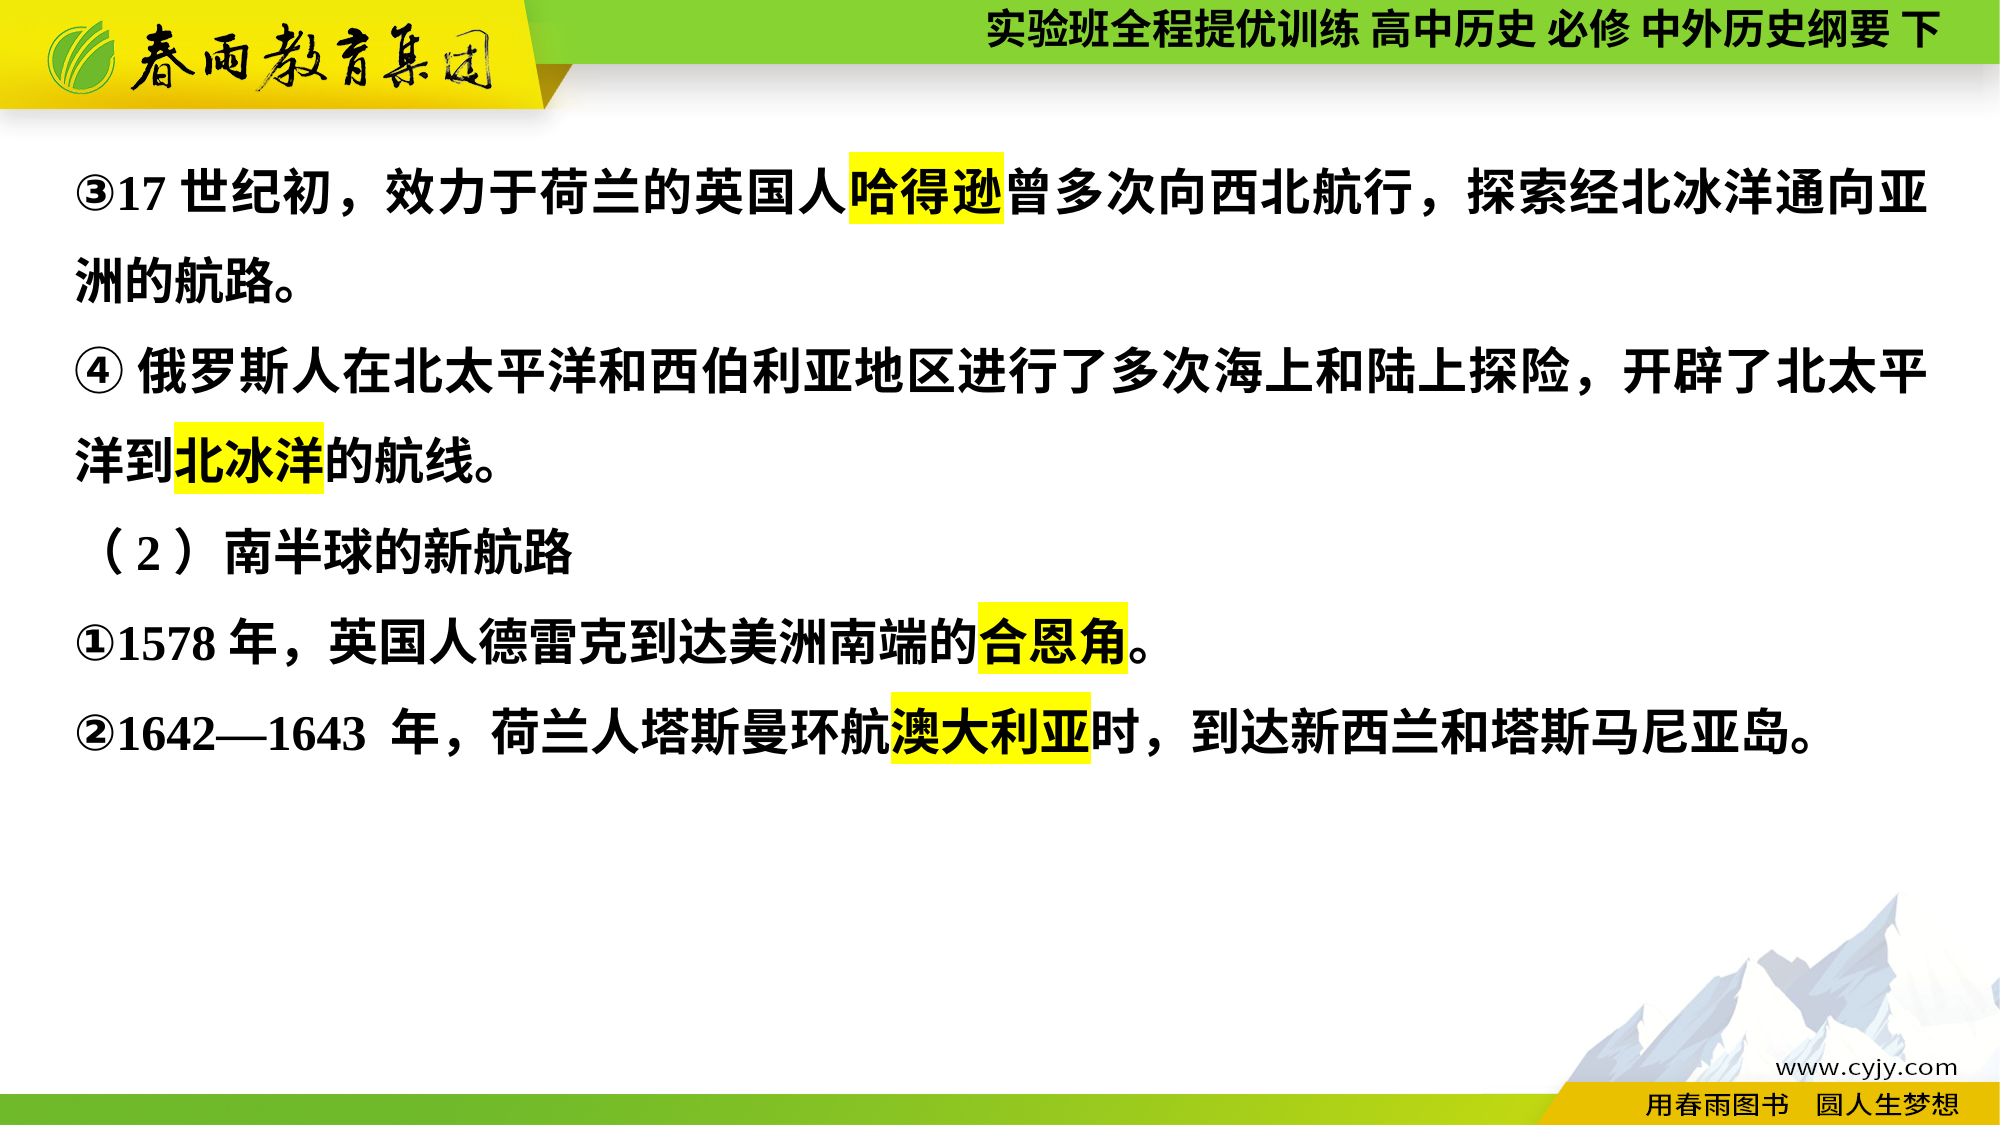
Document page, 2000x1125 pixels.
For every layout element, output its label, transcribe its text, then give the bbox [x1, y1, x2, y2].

list ③17世纪初，效力于荷兰的英国人哈得逊曾多次向西北航行，探索经北冰洋通向亚洲的航路。 ④俄罗斯人在北太平洋和西伯利亚地区进行了多次海上和陆上探险，开辟了北太平洋到北冰洋的航线。 （2）南半球的新航路 ①1578年，英国人德雷克到达美洲南端的合恩角。 ②1642—1643 年，荷兰人塔斯曼环航澳大利亚时，到达新西兰和塔斯马尼亚岛。 [59, 122, 1944, 774]
picture [0, 0, 2000, 1125]
